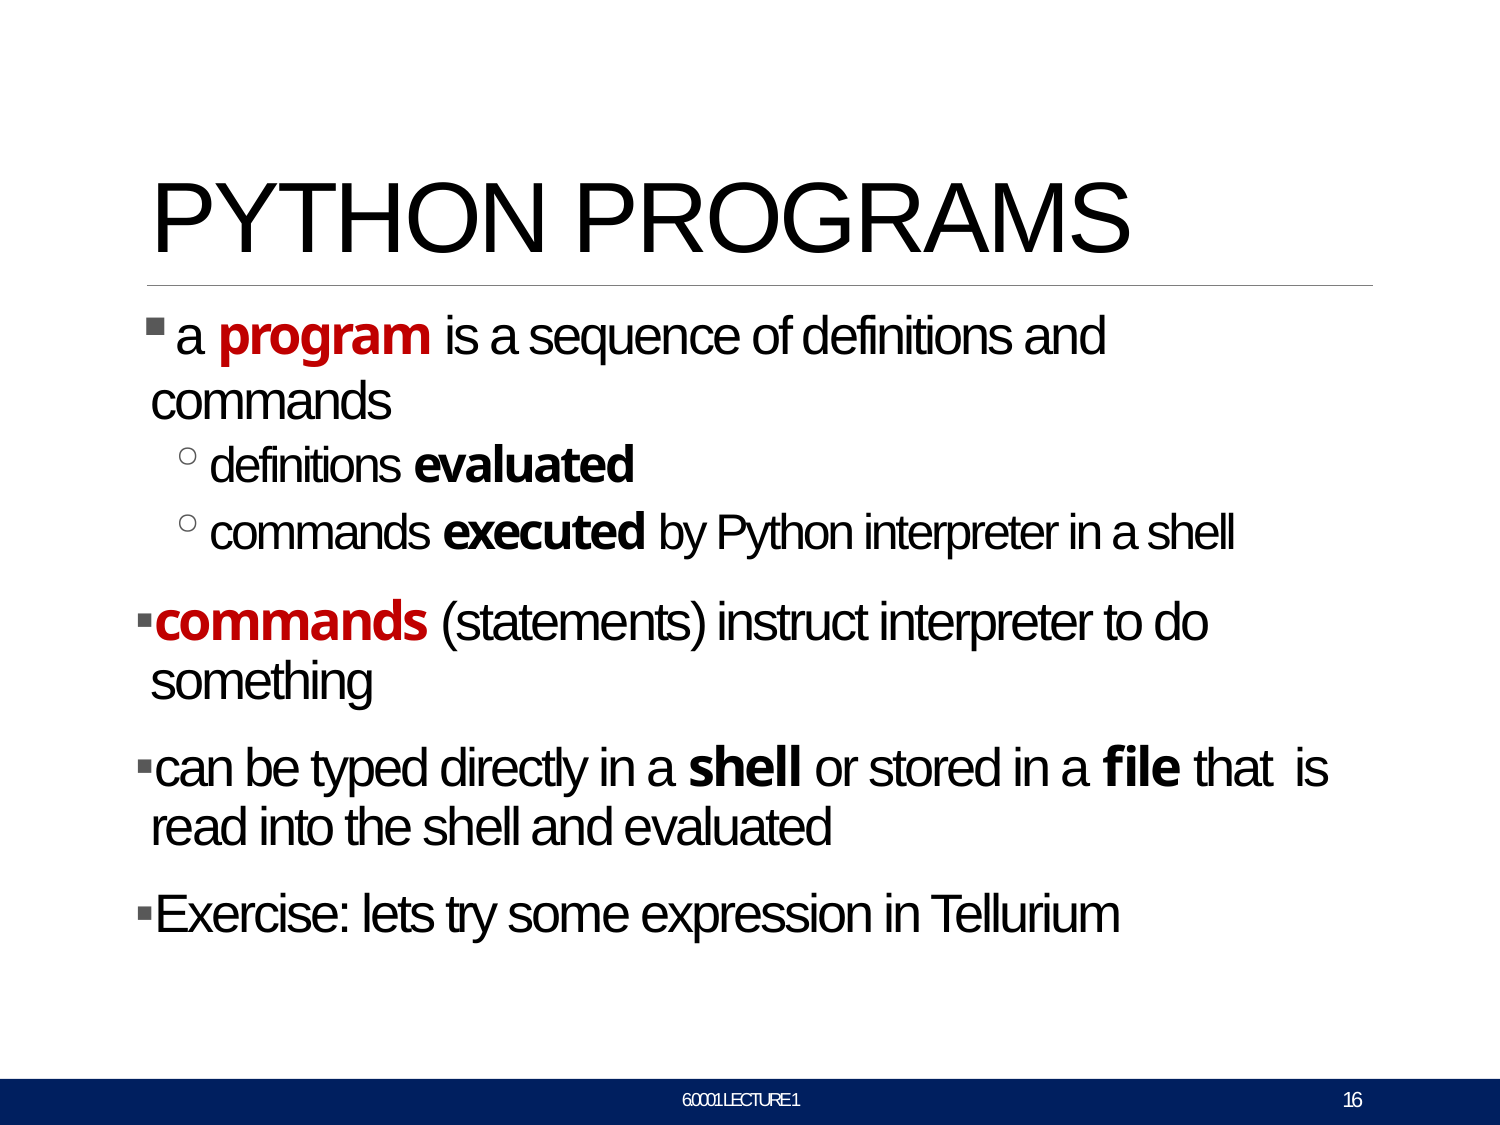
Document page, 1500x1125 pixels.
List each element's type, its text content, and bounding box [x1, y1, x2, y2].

slide_number 16 [1338, 1088, 1369, 1125]
text_box a program is a sequence of definitions and commands definitions evaluated commands executed by Python interpreter in a shell commands (statements) instruct interpreter to do something can be typed directly in a shell or stored in a file that is read into the shell and evaluated Exercise: lets try some expression in Tellurium [132, 298, 1362, 944]
footer 6.0001 LECTURE 1 [679, 1090, 821, 1125]
title PYTHON PROGRAMS [147, 149, 1163, 298]
